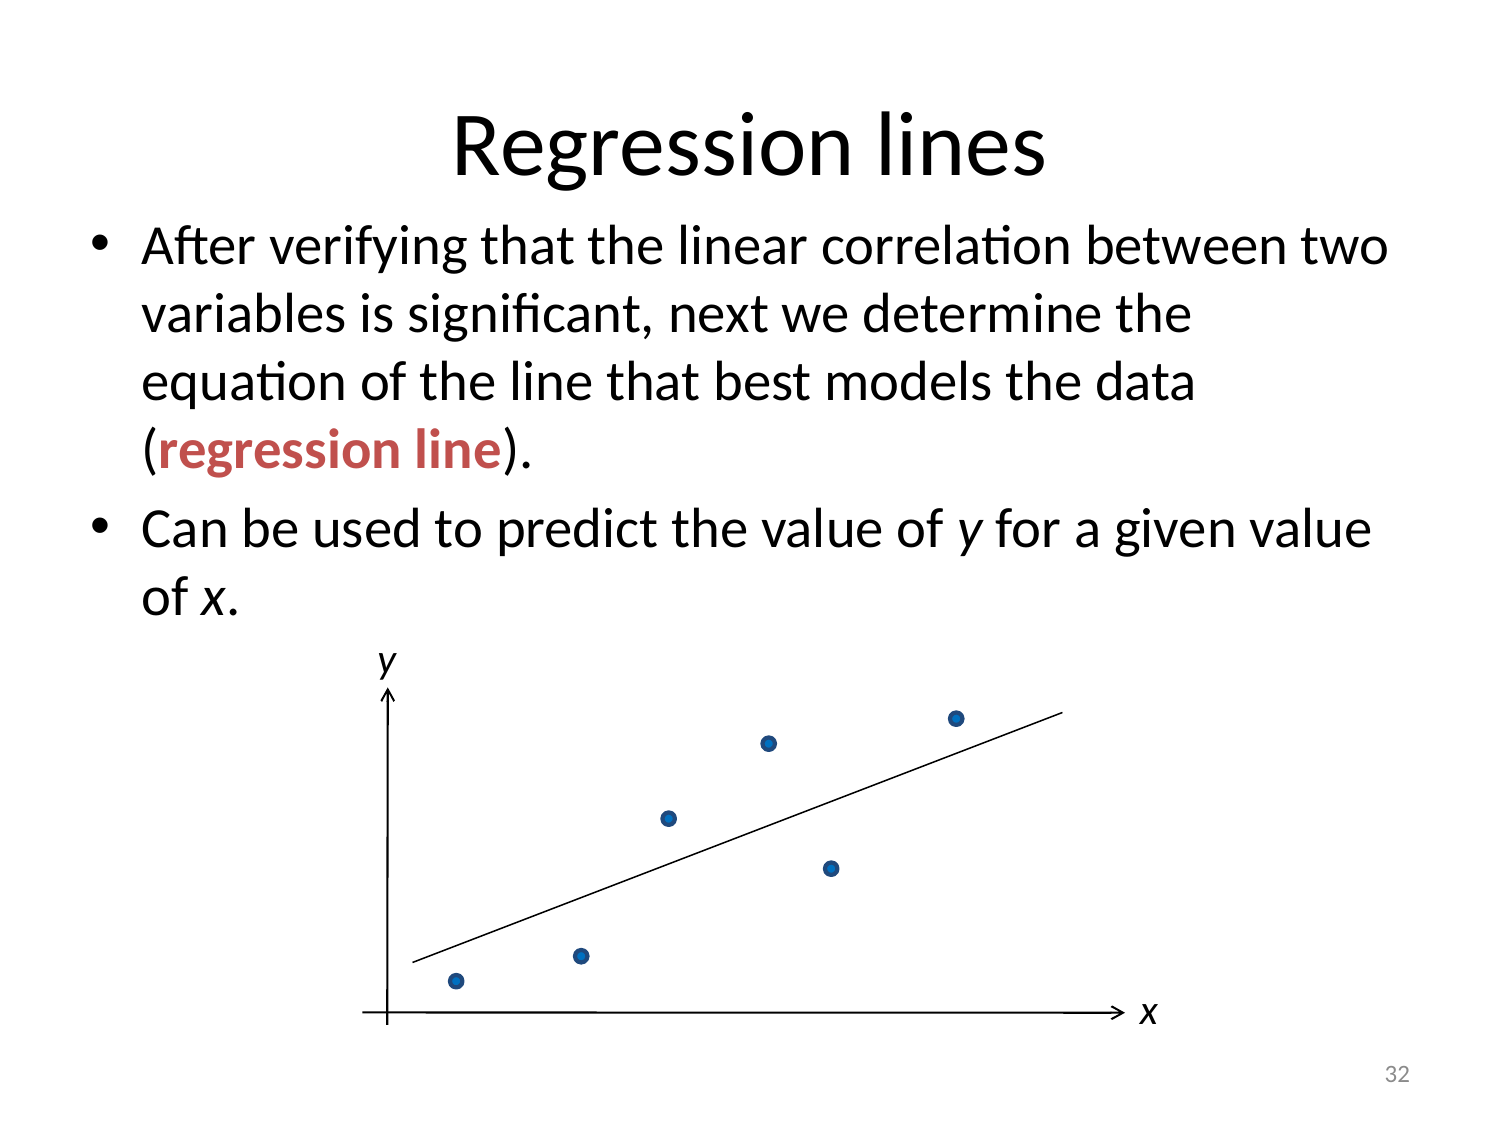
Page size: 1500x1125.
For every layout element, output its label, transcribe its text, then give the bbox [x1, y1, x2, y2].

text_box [362, 624, 1176, 1041]
slide_number 32 [1074, 1042, 1425, 1103]
list After verifying that the linear correlation between two variables is significant, next we determine the equation of the line that best models the data (regression line). Can be used to predict the value of y for a given value of x. [75, 200, 1425, 638]
title Regression lines [75, 45, 1425, 200]
